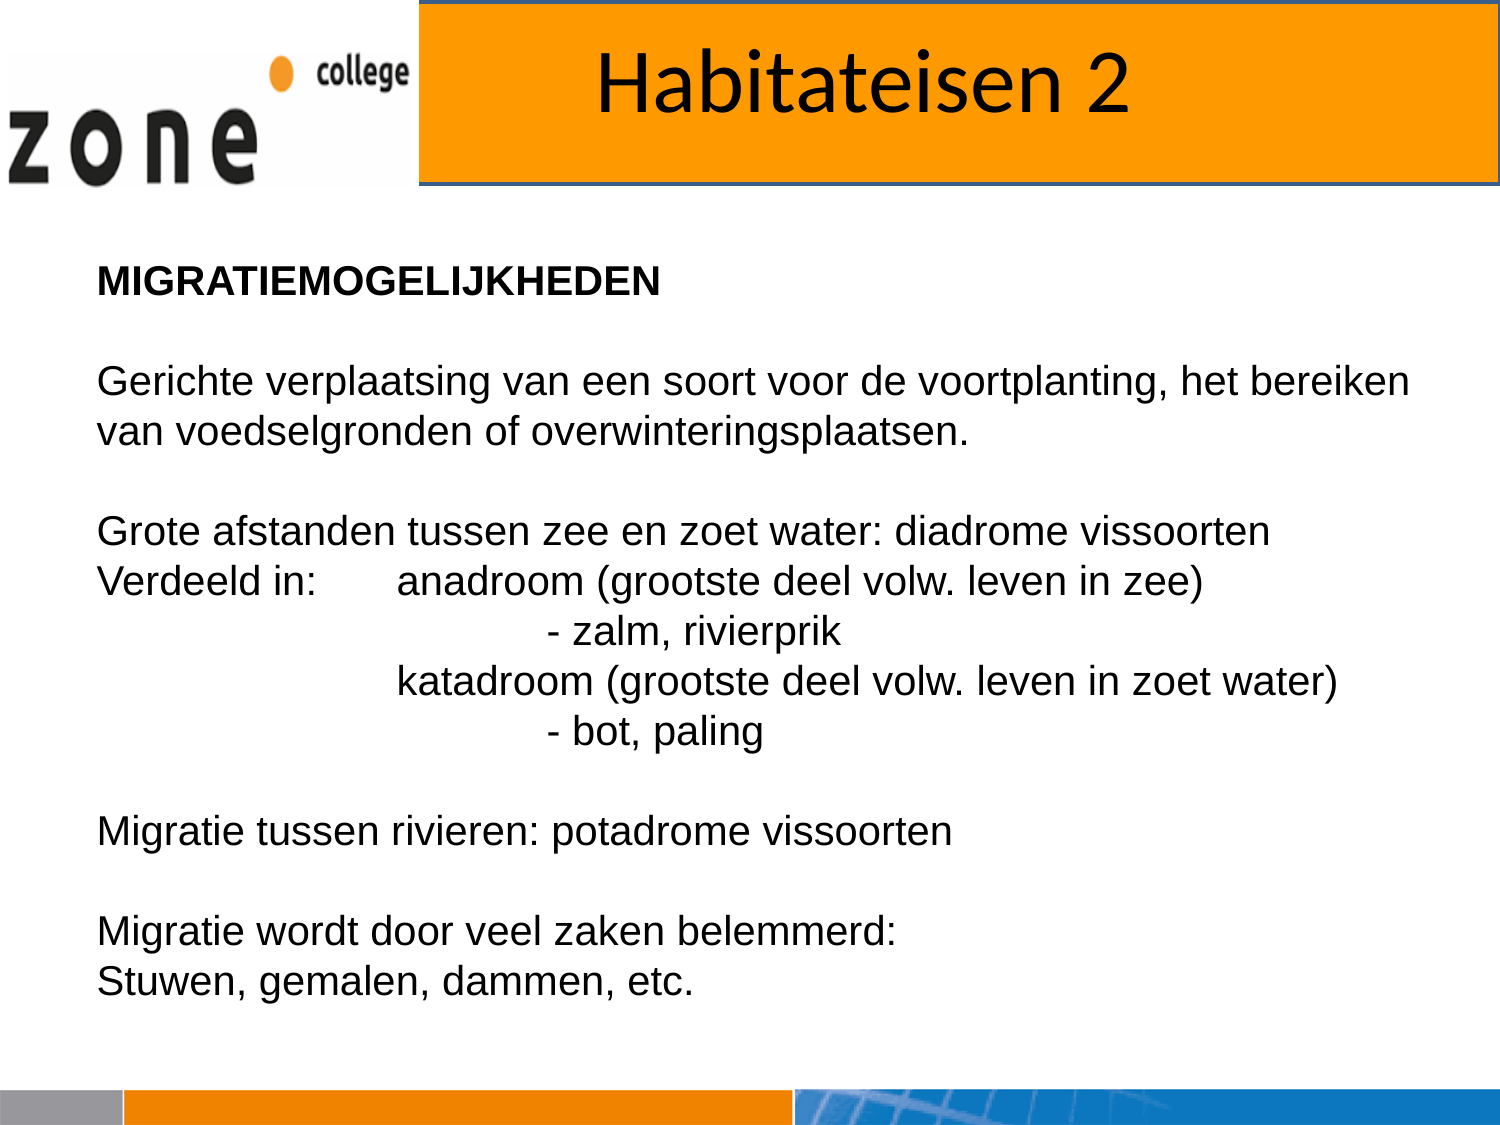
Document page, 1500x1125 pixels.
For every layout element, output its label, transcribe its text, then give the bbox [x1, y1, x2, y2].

text_box [423, 153, 1500, 186]
text_box Habitateisen 2 [420, 0, 1500, 153]
text_box MIGRATIEMOGELIJKHEDEN Gerichte verplaatsing van een soort voor de voortplanting, het bereiken van voedselgronden of overwinteringsplaatsen. Grote afstanden tussen zee en zoet water: diadrome vissoorten Verdeeld in: anadroom (grootste deel volw. leven in zee) - zalm, rivierprik katadroom (grootste deel volw. leven in zoet water) - bot, paling Migratie tussen rivieren: potadrome vissoorten Migratie wordt door veel zaken belemmerd: Stuwen, gemalen, dammen, etc. [81, 246, 1459, 1012]
picture [0, 0, 1500, 1125]
